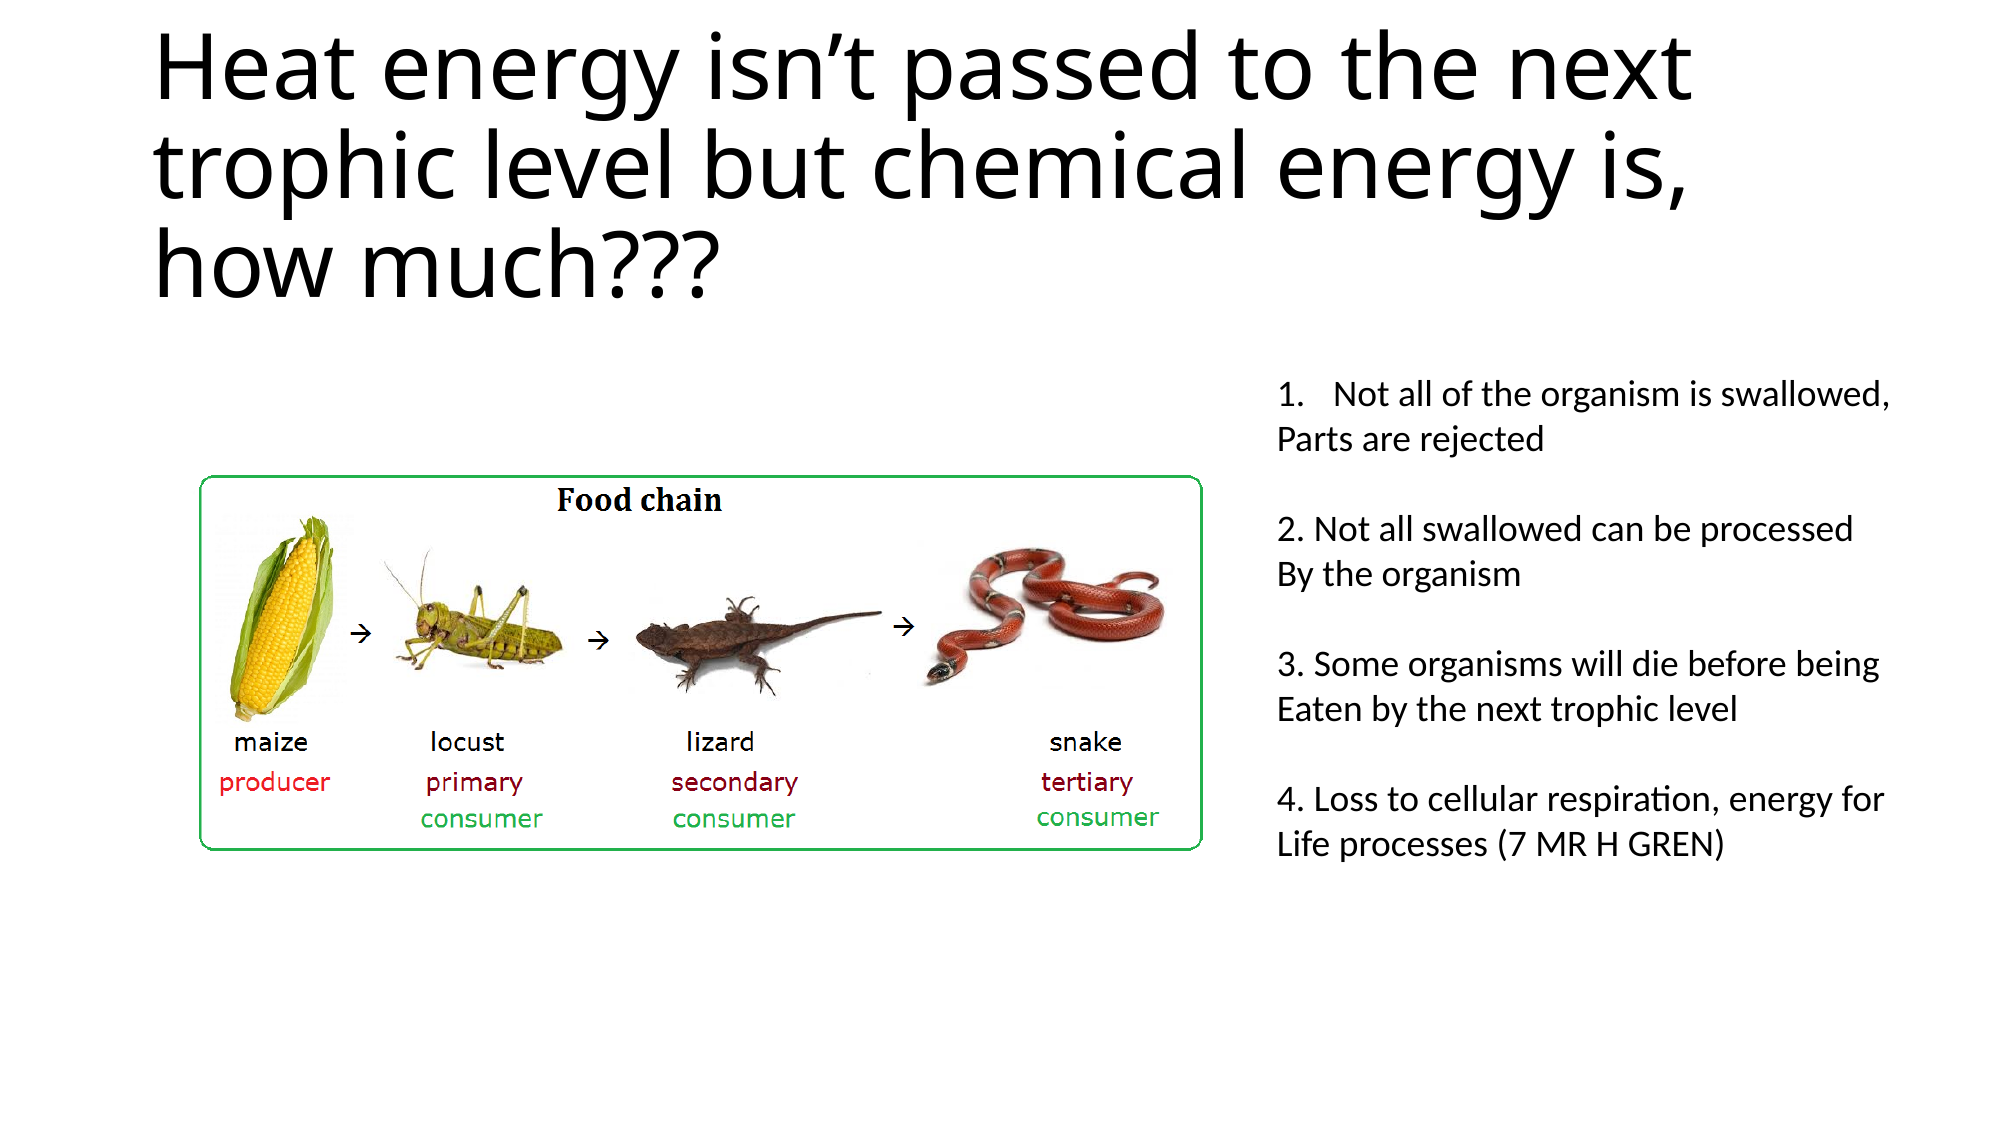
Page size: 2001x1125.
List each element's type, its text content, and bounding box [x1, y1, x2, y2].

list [188, 459, 1219, 860]
title Heat energy isn’t passed to the next trophic level but chemical energy is, how much??? [137, 59, 1863, 278]
text_box Not all of the organism is swallowed, Parts are rejected 2. Not all swallowed can be processed By the organism 3. Some organisms will die before being Eaten by the next trophic level 4. Loss to cellular respiration, energy for Life processes (7 MR H GREN) [1262, 361, 1915, 1007]
